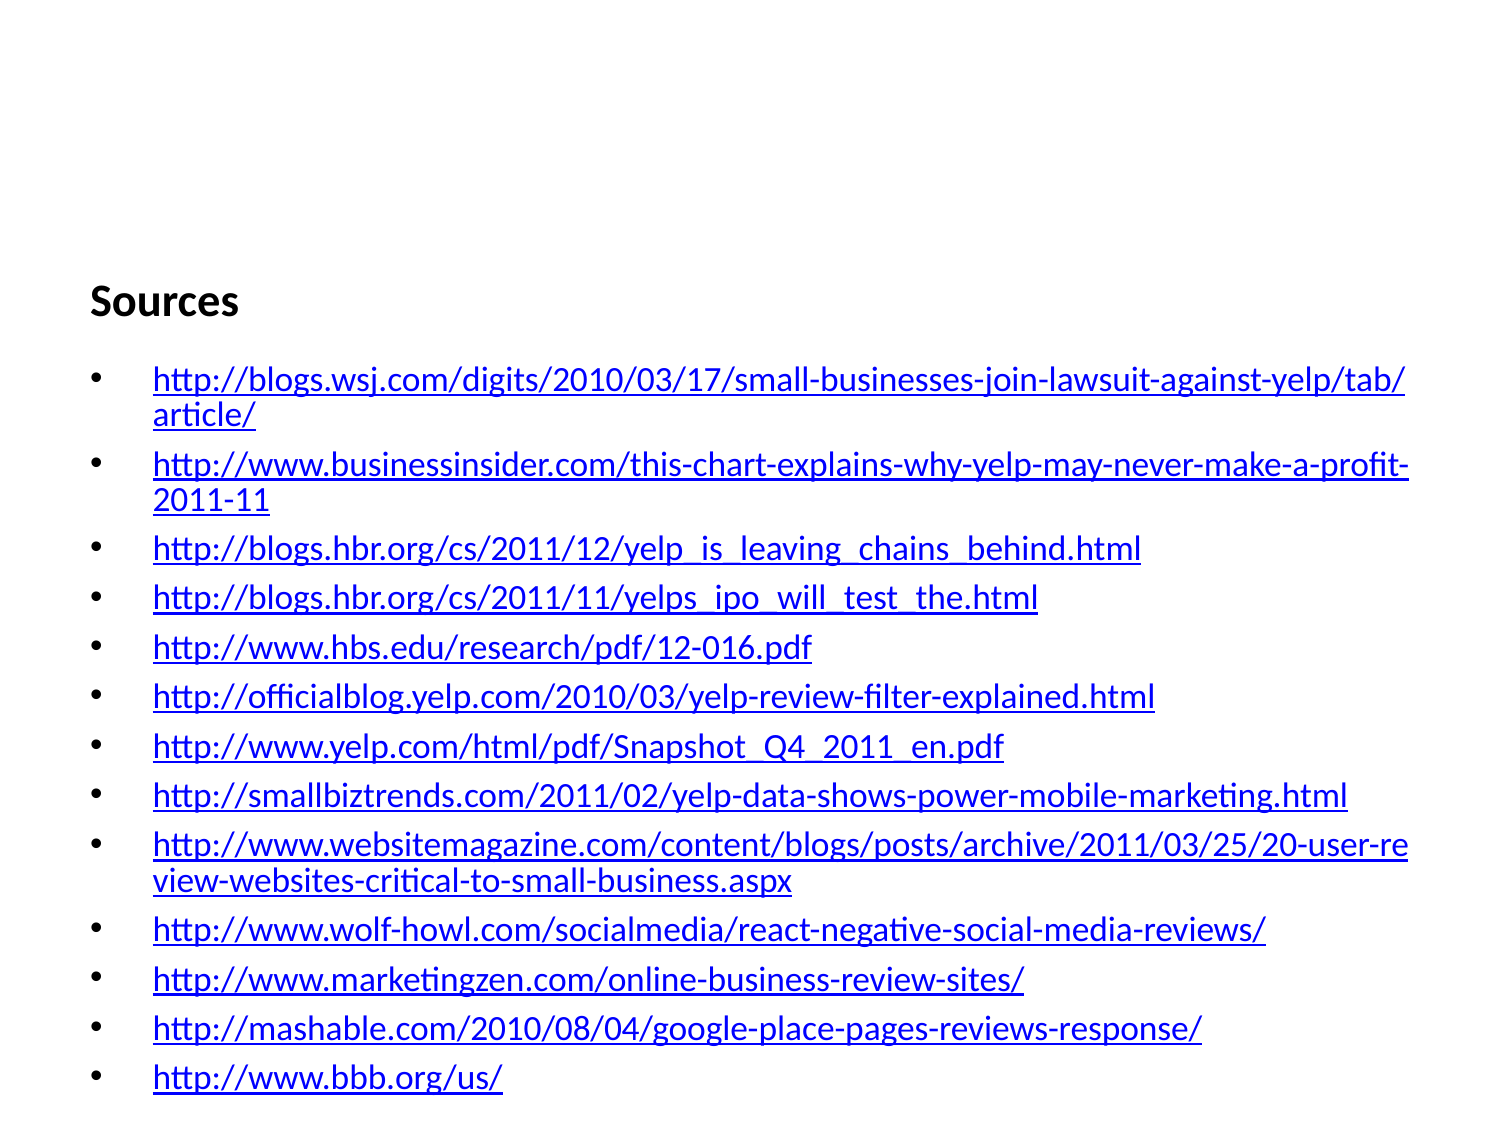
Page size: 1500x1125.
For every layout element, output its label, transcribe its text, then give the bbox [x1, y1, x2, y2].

list Sources http://blogs.wsj.com/digits/2010/03/17/small-businesses-join-lawsuit-against-yelp/tab/article/ http://www.businessinsider.com/this-chart-explains-why-yelp-may-never-make-a-profit-2011-11 http://blogs.hbr.org/cs/2011/12/yelp_is_leaving_chains_behind.html http://blogs.hbr.org/cs/2011/11/yelps_ipo_will_test_the.html http://www.hbs.edu/research/pdf/12-016.pdf http://officialblog.yelp.com/2010/03/yelp-review-filter-explained.html http://www.yelp.com/html/pdf/Snapshot_Q4_2011_en.pdf http://smallbiztrends.com/2011/02/yelp-data-shows-power-mobile-marketing.html http://www.websitemagazine.com/content/blogs/posts/archive/2011/03/25/20-user-review-websites-critical-to-small-business.aspx http://www.wolf-howl.com/socialmedia/react-negative-social-media-reviews/ http://www.marketingzen.com/online-business-review-sites/ http://mashable.com/2010/08/04/google-place-pages-reviews-response/ http://www.bbb.org/us/ [75, 262, 1425, 1005]
